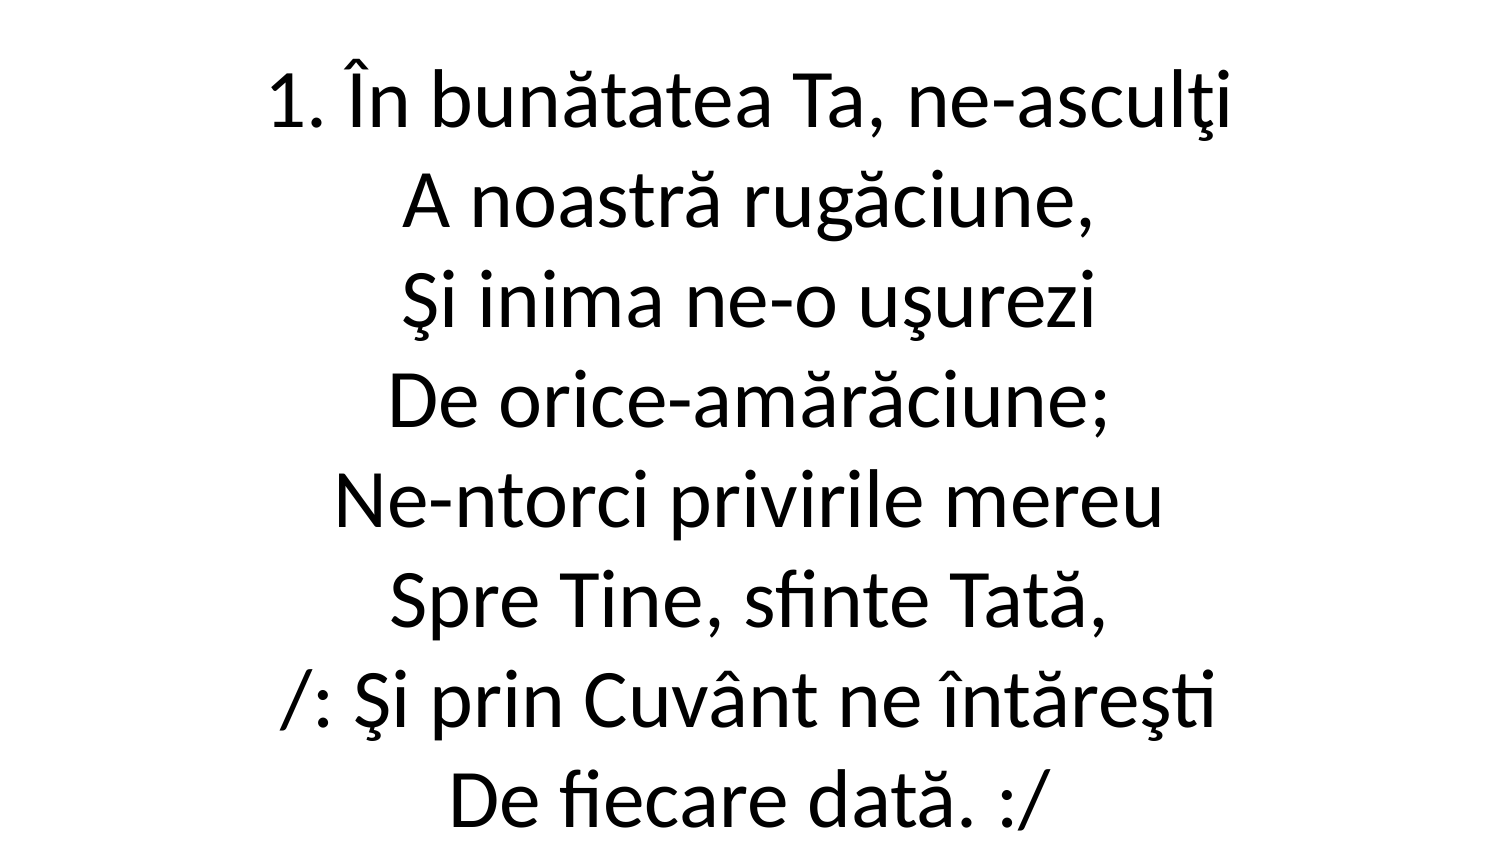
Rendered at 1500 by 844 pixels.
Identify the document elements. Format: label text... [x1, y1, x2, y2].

text_box 1. În bunătatea Ta, ne-asculţi A noastră rugăciune, Şi inima ne-o uşurezi De orice-amărăciune; Ne-ntorci privirile mereu Spre Tine, sfinte Tată, /: Şi prin Cuvânt ne întăreşti De fiecare dată. :/ [249, 0, 1251, 844]
